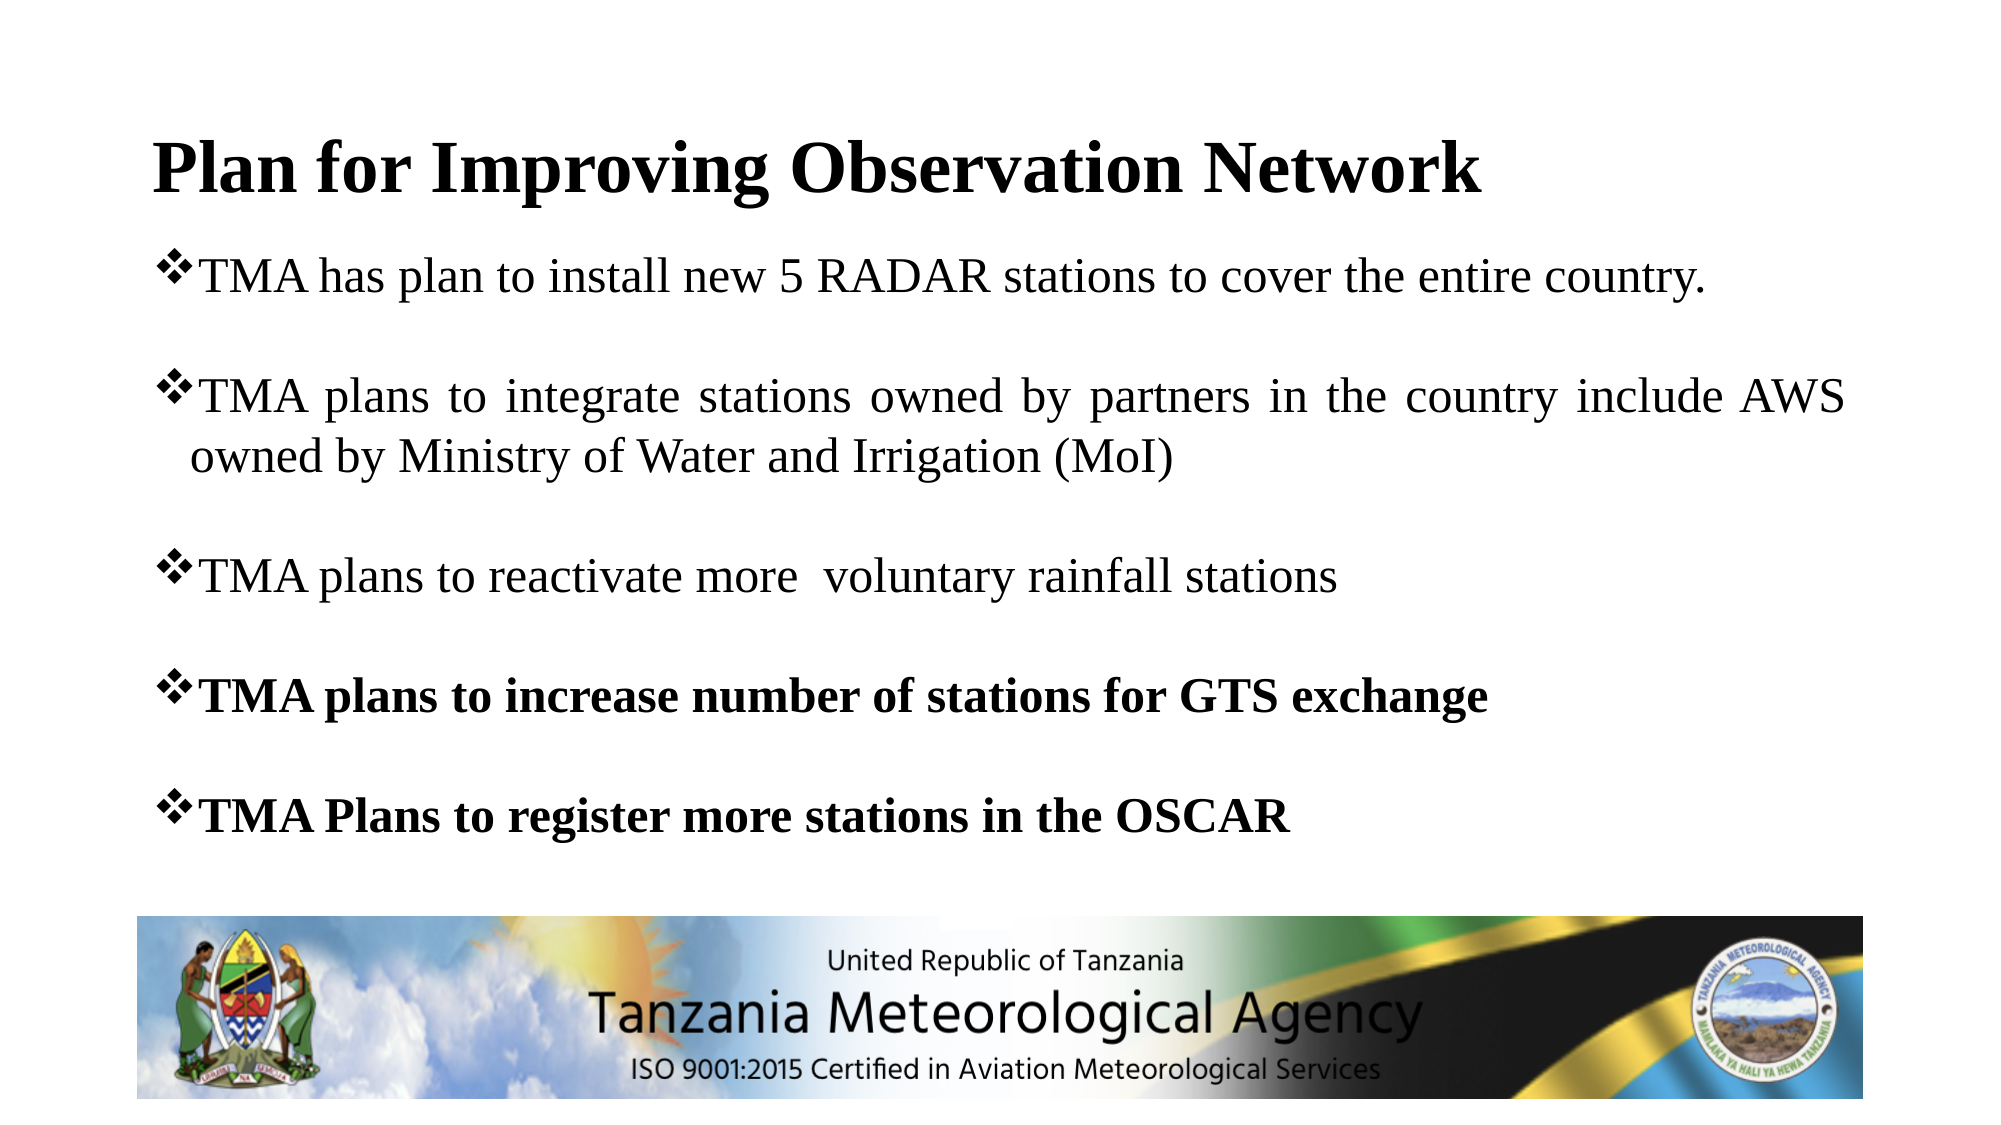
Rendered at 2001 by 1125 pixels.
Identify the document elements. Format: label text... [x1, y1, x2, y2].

title Plan for Improving Observation Network [137, 59, 1863, 235]
list TMA has plan to install new 5 RADAR stations to cover the entire country. TMA plans to integrate stations owned by partners in the country include AWS owned by Ministry of Water and Irrigation (MoI) TMA plans to reactivate more voluntary rainfall stations TMA plans to increase number of stations for GTS exchange TMA Plans to register more stations in the OSCAR [137, 235, 1863, 916]
picture [137, 916, 1863, 1099]
